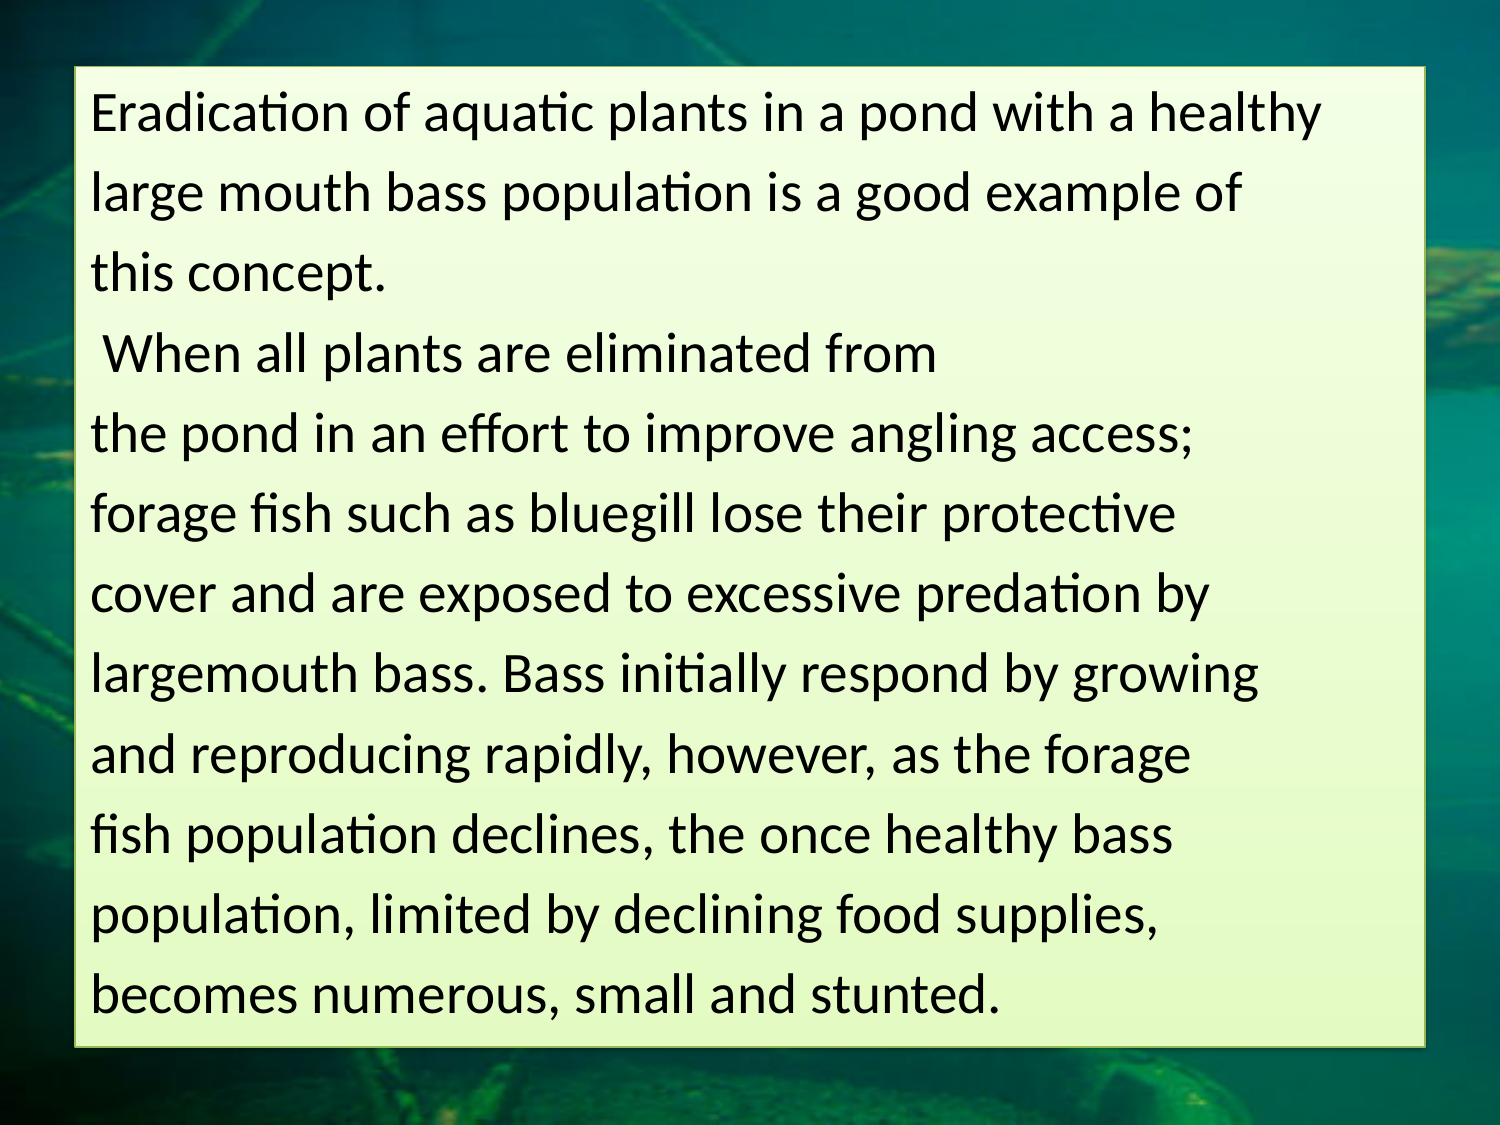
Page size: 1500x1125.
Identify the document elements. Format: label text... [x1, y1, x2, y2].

list Eradication of aquatic plants in a pond with a healthy large mouth bass population is a good example of this concept. When all plants are eliminated from the pond in an effort to improve angling access; forage fish such as bluegill lose their protective cover and are exposed to excessive predation by largemouth bass. Bass initially respond by growing and reproducing rapidly, however, as the forage fish population declines, the once healthy bass population, limited by declining food supplies, becomes numerous, small and stunted. [74, 66, 1426, 1048]
picture [0, 0, 1500, 1125]
